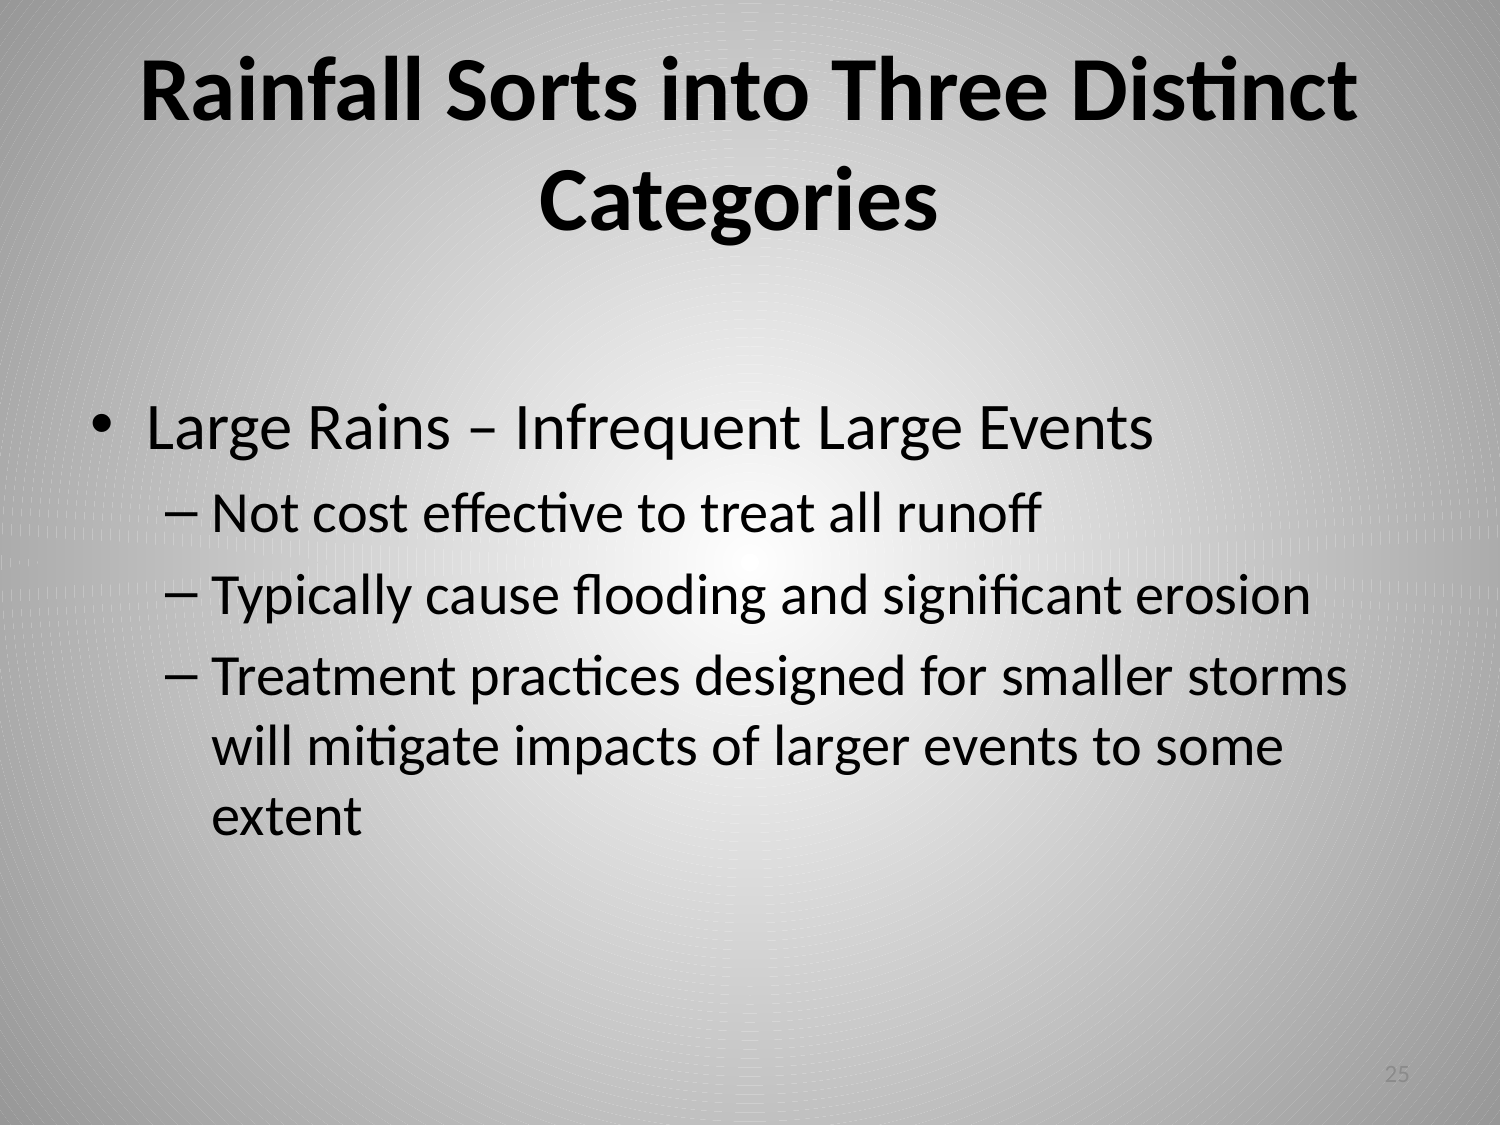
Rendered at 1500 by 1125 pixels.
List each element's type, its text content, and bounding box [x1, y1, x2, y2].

slide_number 25 [1074, 1042, 1425, 1103]
list Large Rains – Infrequent Large Events Not cost effective to treat all runoff Typically cause flooding and significant erosion Treatment practices designed for smaller storms will mitigate impacts of larger events to some extent [75, 375, 1425, 938]
title Rainfall Sorts into Three Distinct Categories [75, 45, 1425, 233]
